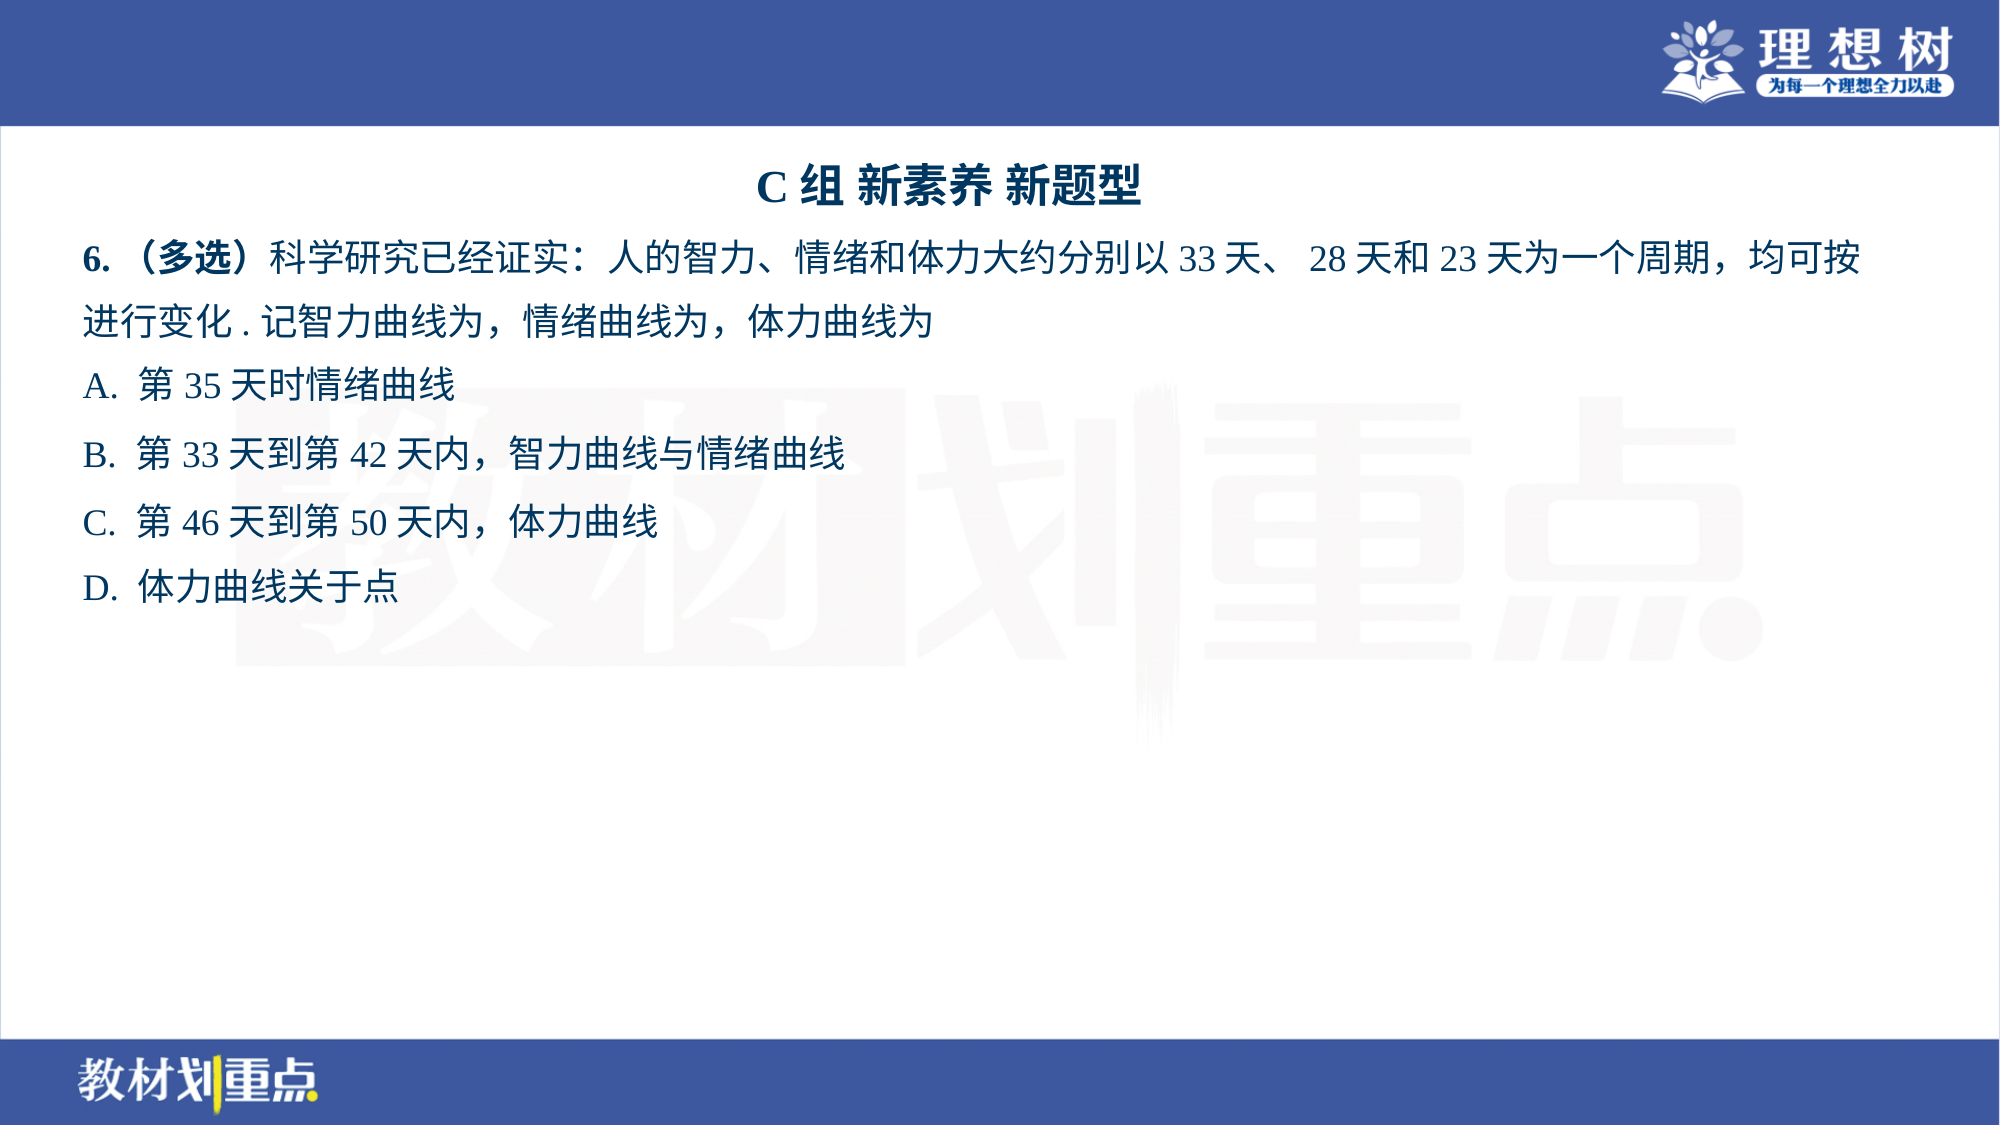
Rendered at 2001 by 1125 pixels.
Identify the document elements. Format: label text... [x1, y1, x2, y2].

text_box C组 新素养 新题型 [82, 129, 1817, 270]
picture [0, 0, 2000, 1125]
